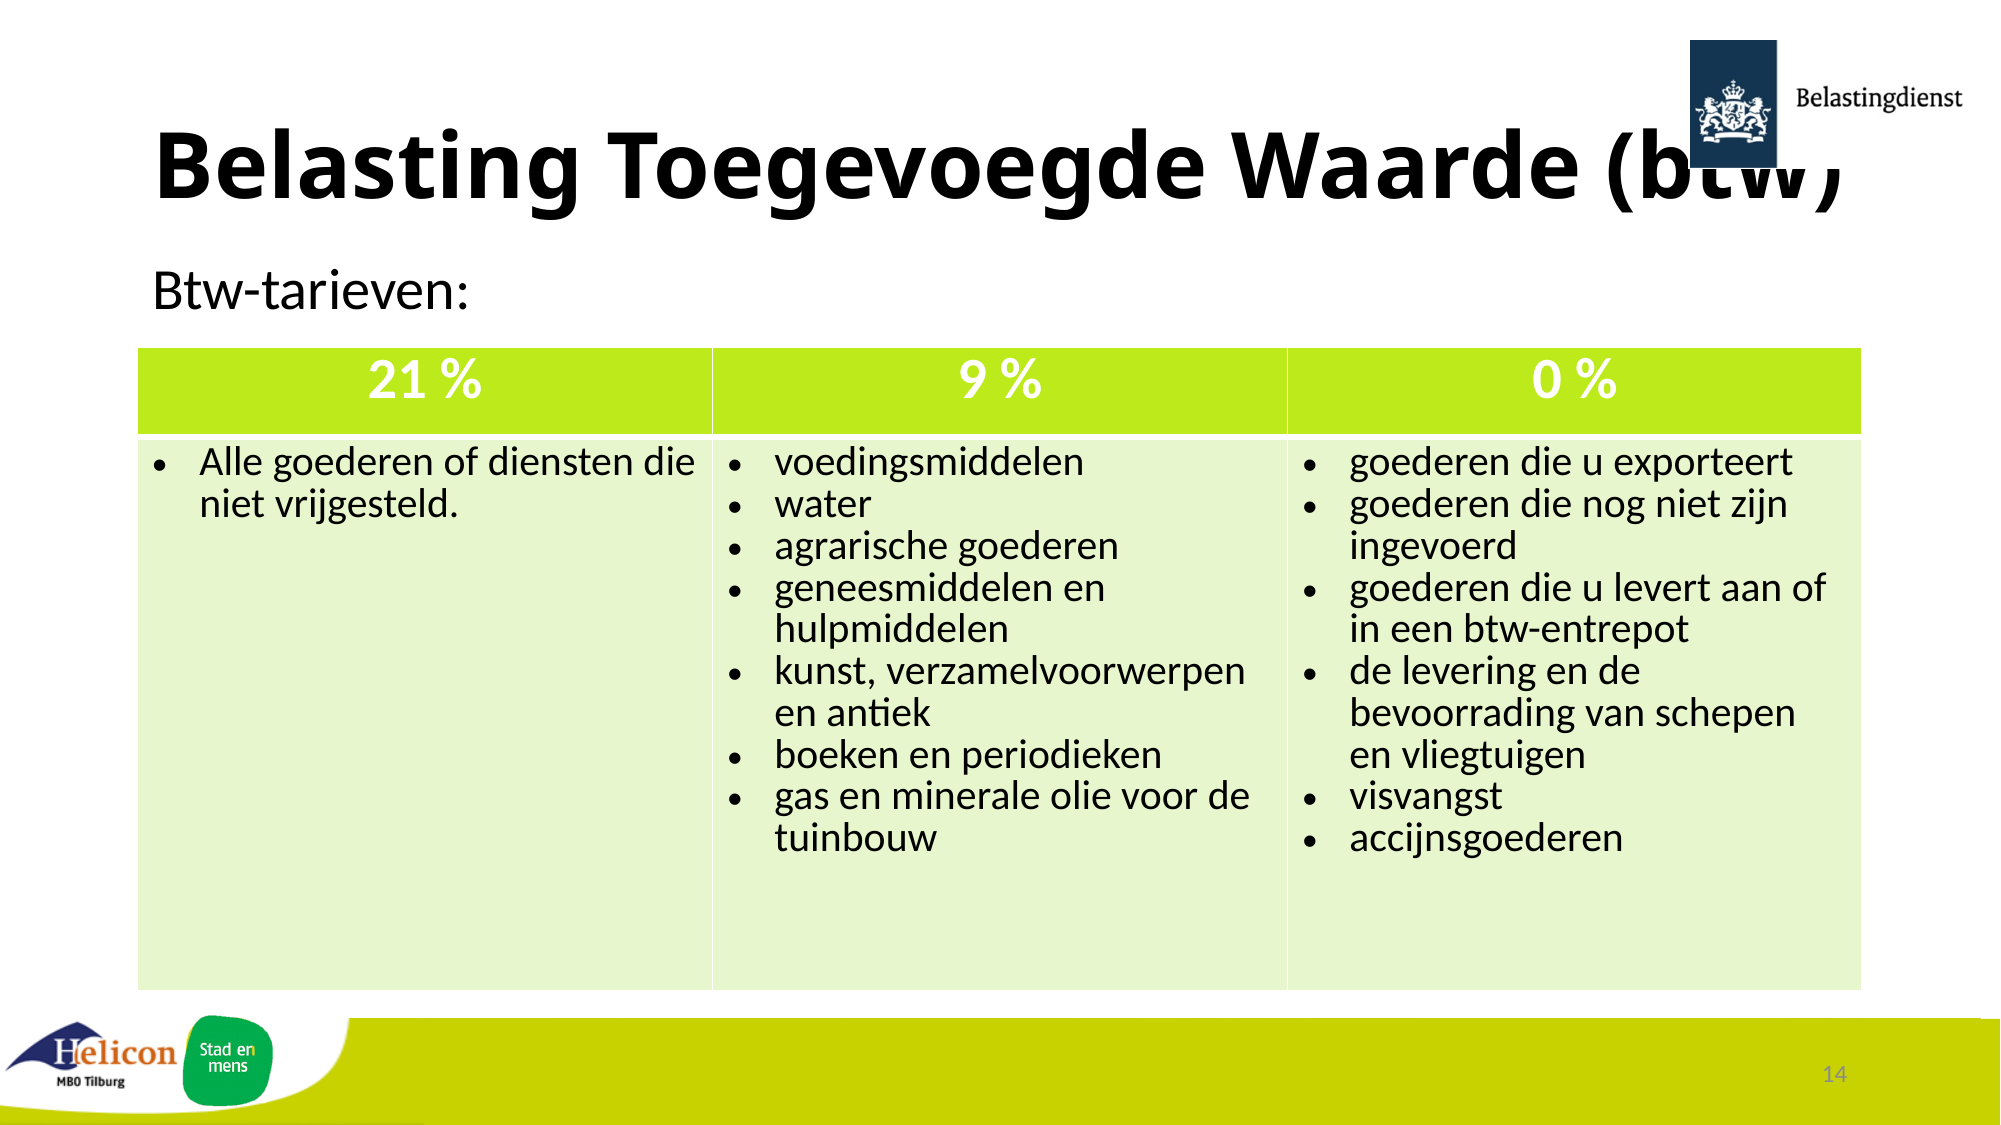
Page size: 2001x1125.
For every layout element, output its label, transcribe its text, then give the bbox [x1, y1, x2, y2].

table_header 9 % [713, 348, 1287, 434]
picture [0, 1013, 424, 1125]
table_cell Alle goederen of diensten die niet vrijgesteld. [138, 440, 712, 990]
table_header 0 % [1288, 348, 1861, 434]
table_header 21 % [138, 348, 712, 434]
picture [1688, 38, 1980, 169]
slide_number 14 [1412, 1042, 1863, 1103]
table_cell voedingsmiddelen water agrarische goederen geneesmiddelen en hulpmiddelen kunst, verzamelvoorwerpen en antiek boeken en periodieken gas en minerale olie voor de tuinbouw [713, 440, 1287, 990]
table_cell goederen die u exporteert goederen die nog niet zijn ingevoerd goederen die u levert aan of in een btw-entrepot de levering en de bevoorrading van schepen en vliegtuigen visvangst accijnsgoederen [1288, 440, 1861, 990]
list Btw-tarieven: [137, 251, 614, 347]
title Belasting Toegevoegde Waarde (btw) [137, 59, 1863, 278]
